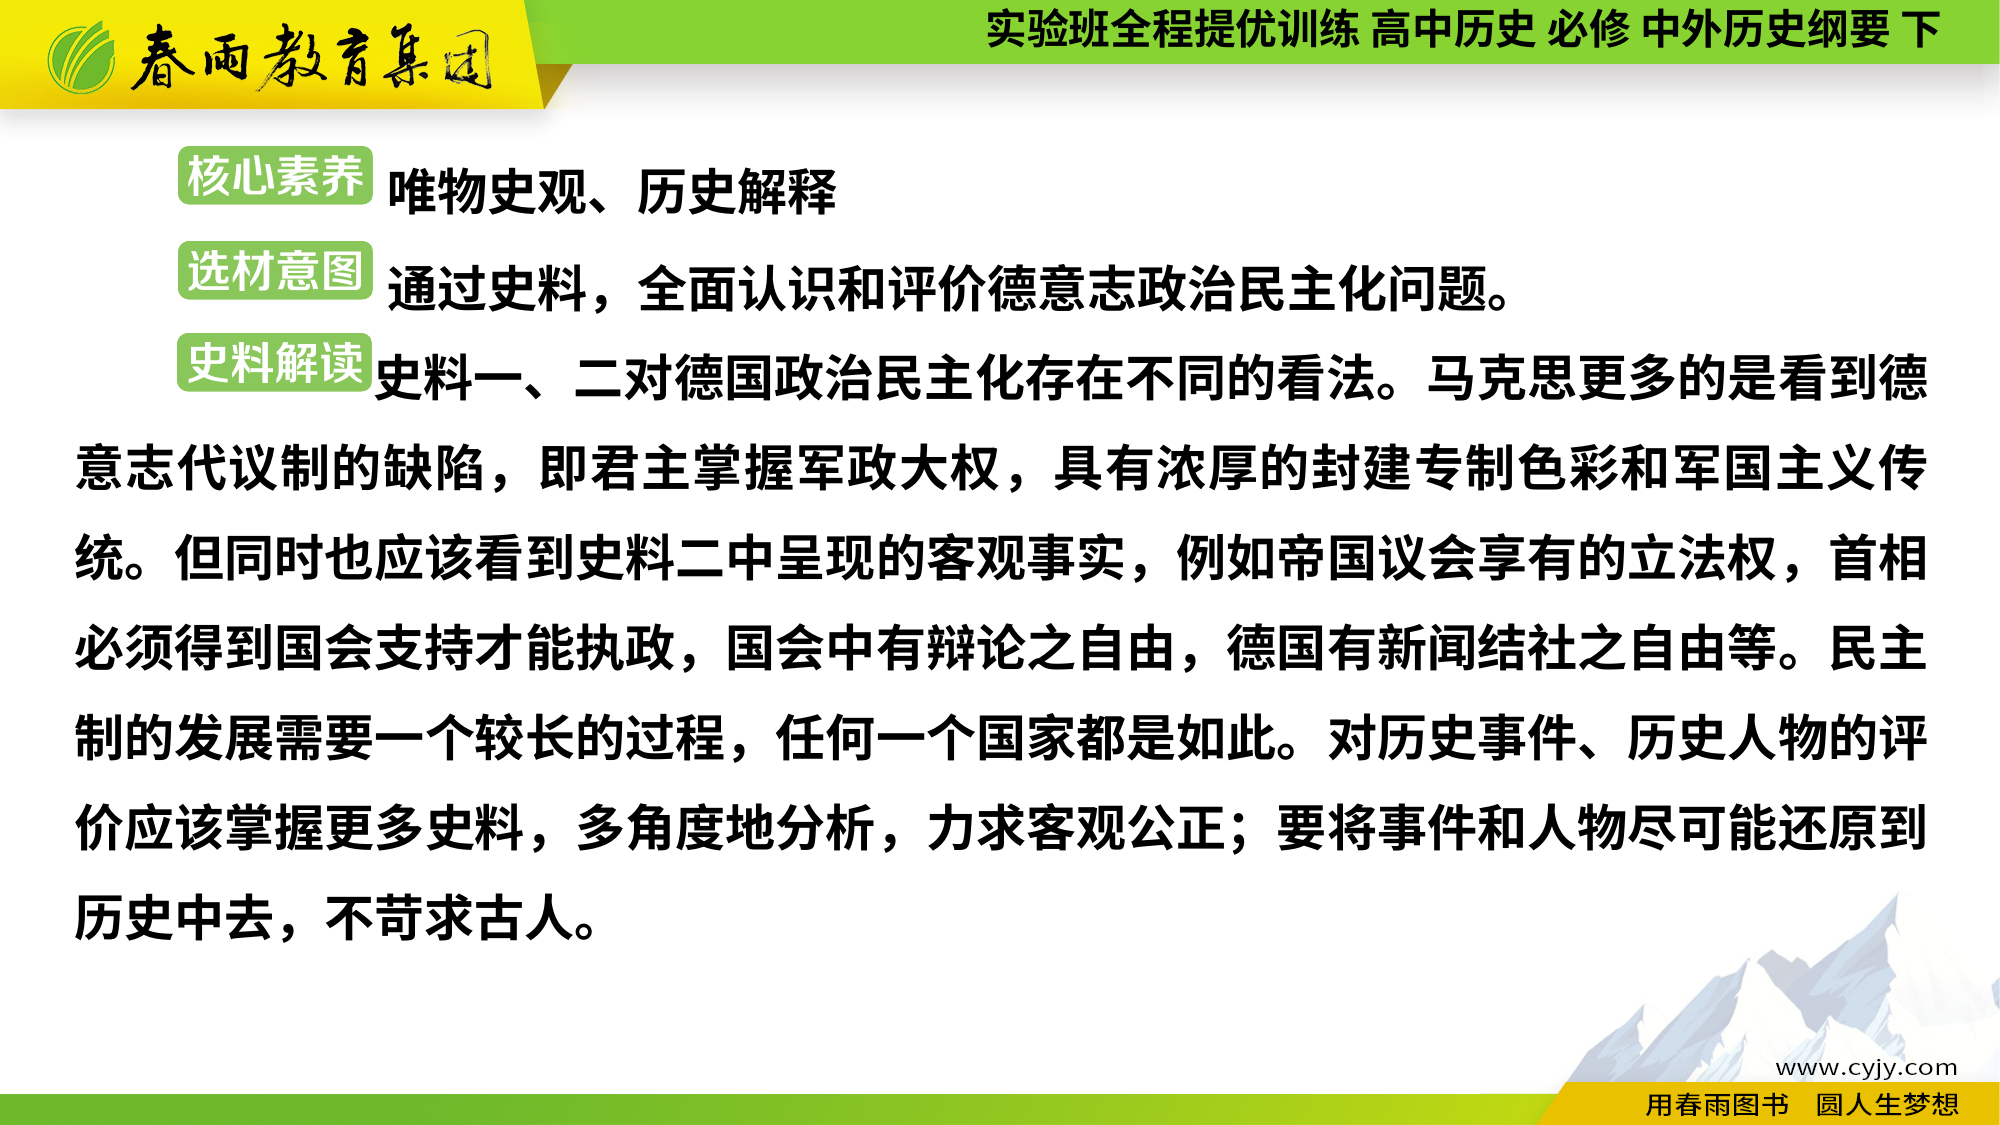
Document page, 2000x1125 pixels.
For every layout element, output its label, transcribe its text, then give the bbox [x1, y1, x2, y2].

list 唯物史观、历史解释 [372, 122, 1944, 217]
text_box 通过史料，全面认识和评价德意志政治民主化问题。 [372, 219, 1944, 308]
text_box 史料一、二对德国政治民主化存在不同的看法。马克思更多的是看到德意志代议制的缺陷，即君主掌握军政大权，具有浓厚的封建专制色彩和军国主义传统。但同时也应该看到史料二中呈现的客观事实，例如帝国议会享有的立法权，首相必须得到国会支持才能执政，国会中有辩论之自由，德国有新闻结社之自由等。民主制的发展需要一个较长的过程，任何一个国家都是如此。对历史事件、历史人物的评价应该掌握更多史料，多角度地分析，力求客观公正；要将事件和人物尽可能还原到历史中去，不苛求古人。 [59, 308, 1944, 954]
picture [0, 0, 2000, 1125]
